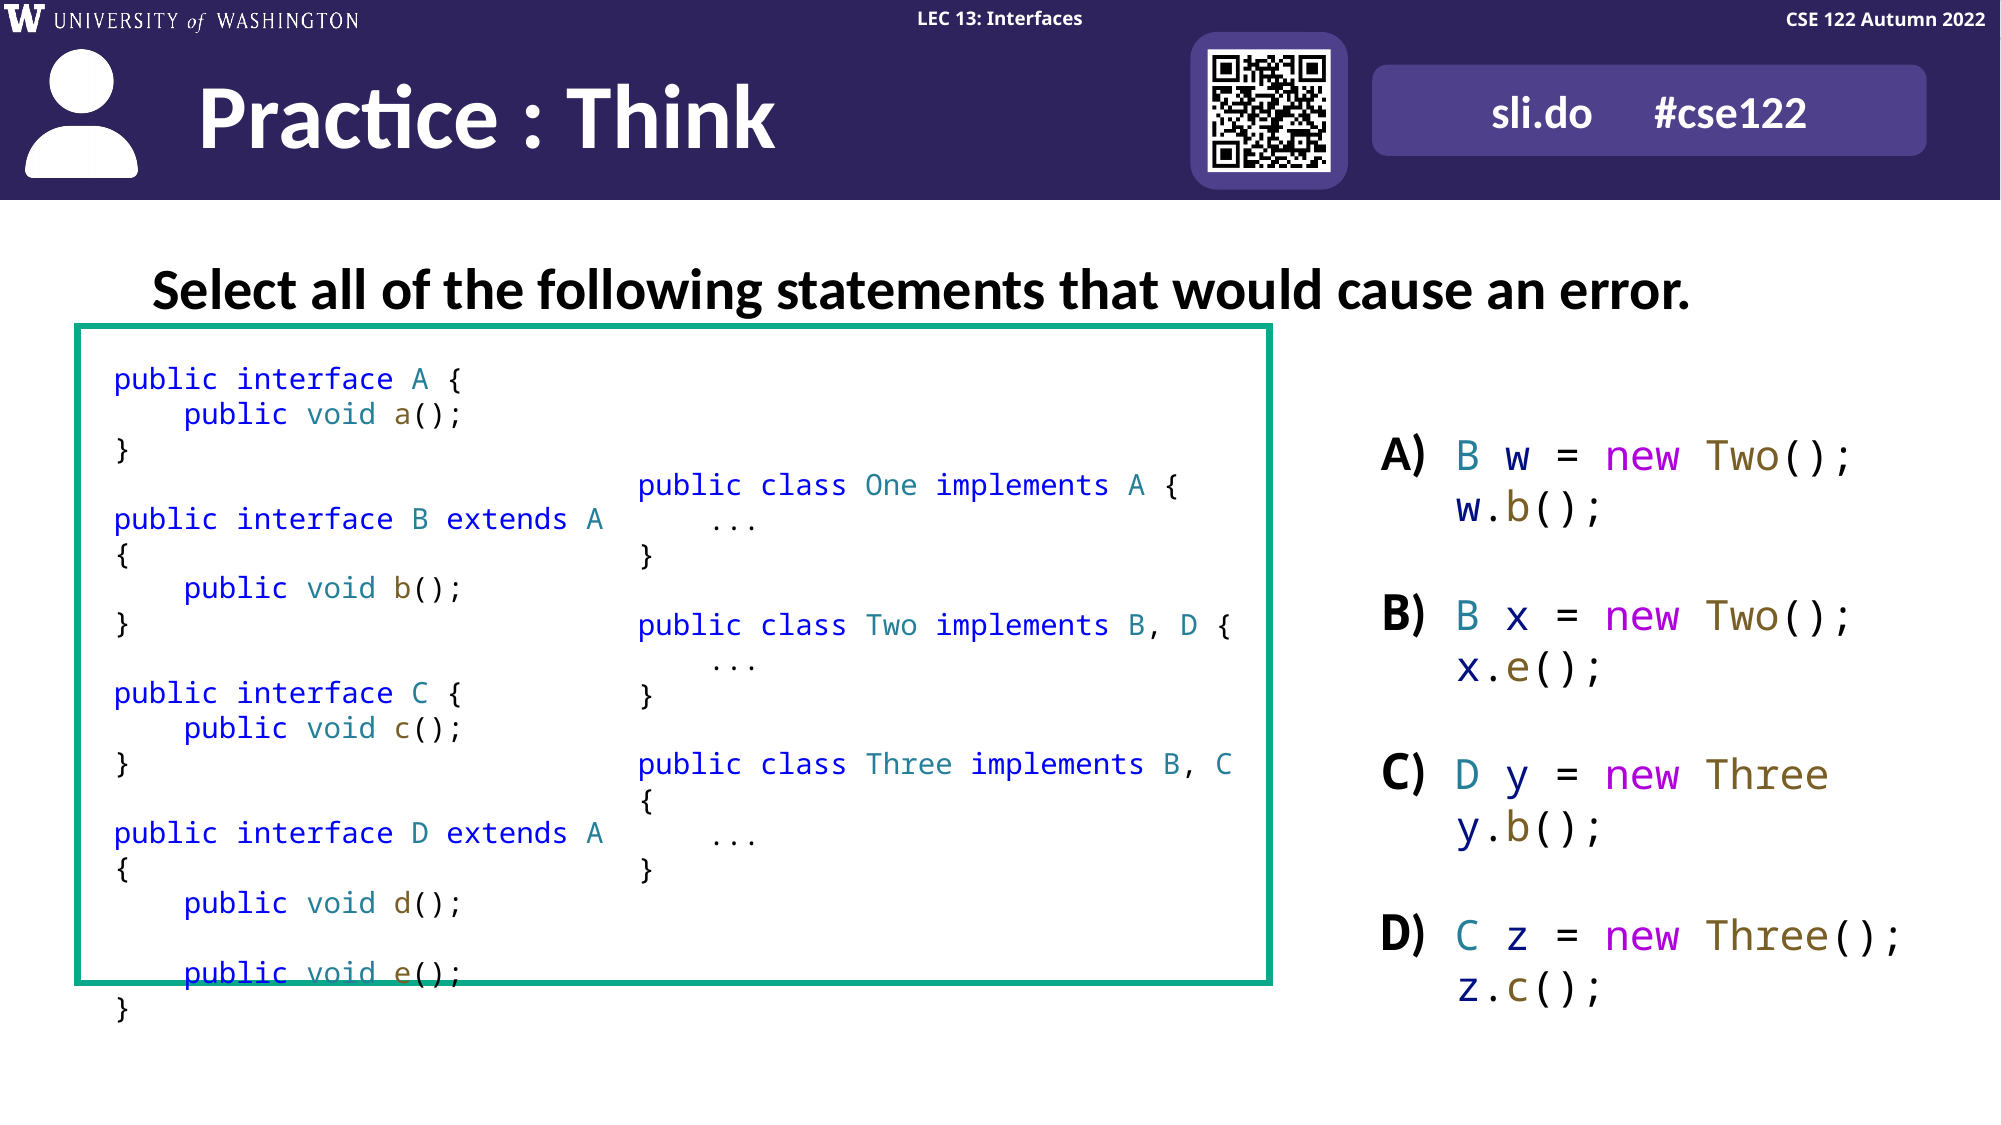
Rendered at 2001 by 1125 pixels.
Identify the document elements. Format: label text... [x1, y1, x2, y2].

title Select all of the following statements that would cause an error. [137, 227, 1863, 353]
text_box A) B w = new Two(); w.b(); B) B x = new Two(); x.e(); C) D y = new Three y.b(); D) C z = new Three(); z.c(); [1366, 412, 1950, 1018]
text_box [624, 353, 1271, 984]
text_box public class One implements A { ... } public class Two implements B, D { ... } public class Three implements B, C { ... } [623, 458, 1249, 894]
picture [25, 49, 138, 178]
text_box public interface A { public void a(); } public interface B extends A { public void b(); } public interface C { public void c(); } public interface D extends A { public void d(); public void e(); } [99, 352, 624, 1032]
picture [4, 4, 358, 33]
text_box [77, 325, 137, 984]
picture [1209, 50, 1329, 171]
